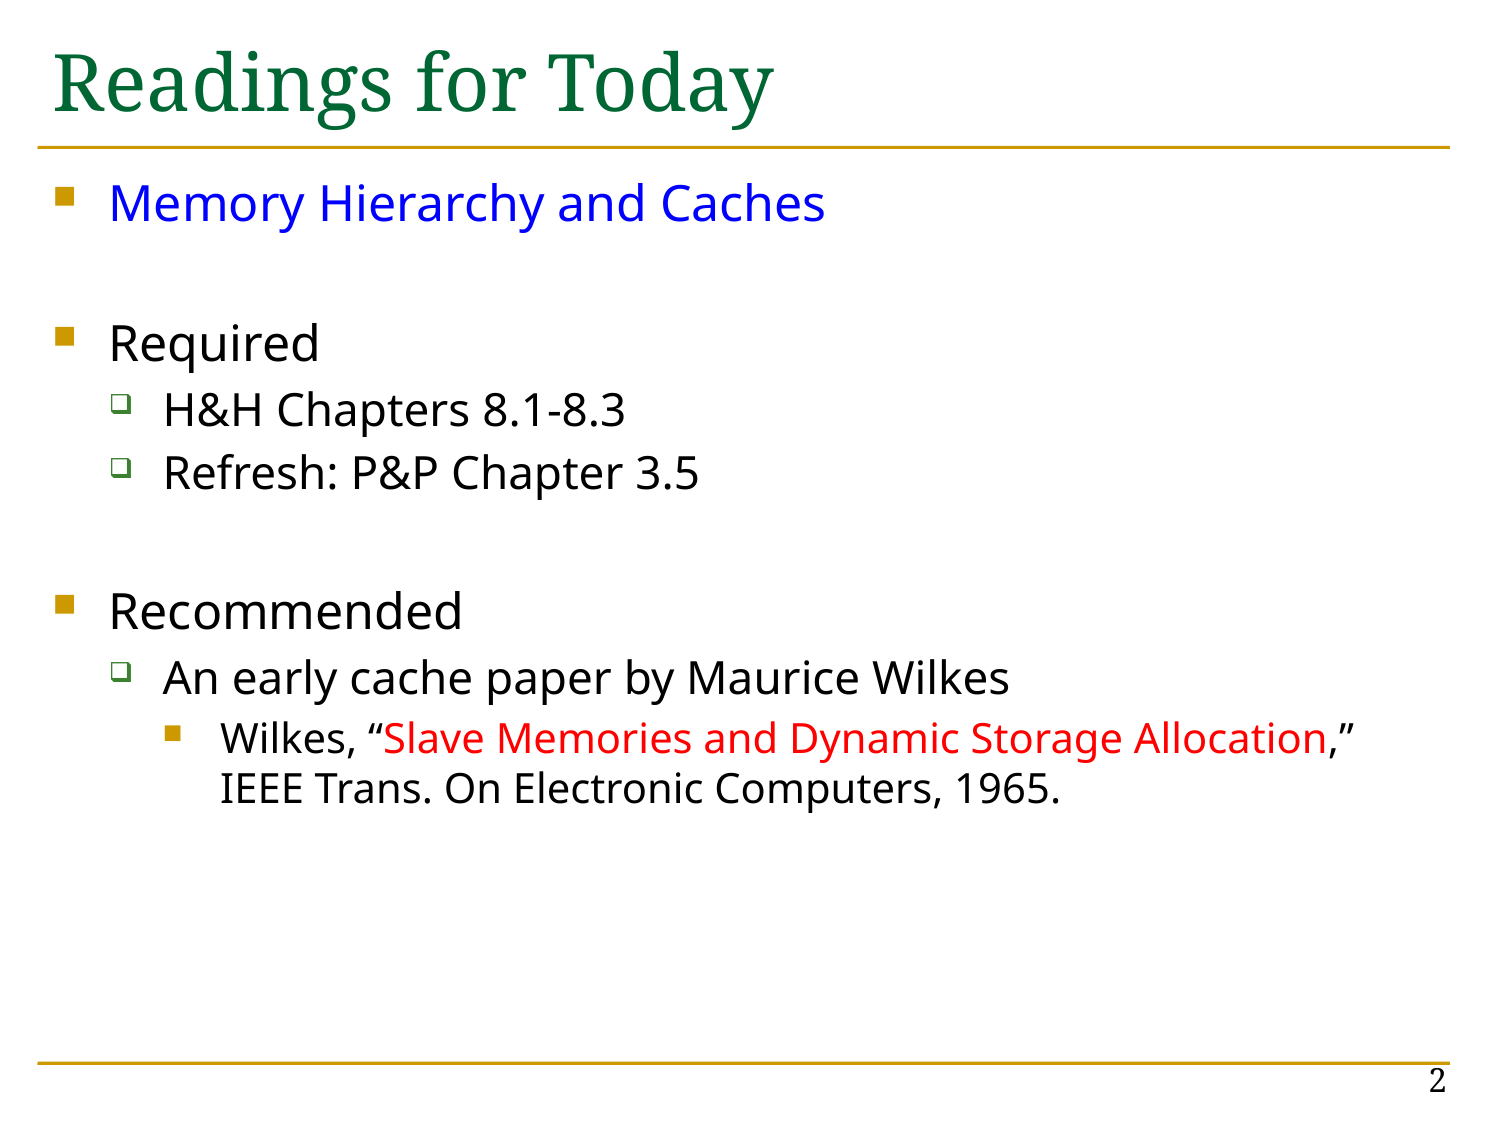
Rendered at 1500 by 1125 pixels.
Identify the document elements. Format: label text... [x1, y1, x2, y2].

title Readings for Today [37, 24, 1450, 163]
list Memory Hierarchy and Caches Required H&H Chapters 8.1-8.3 Refresh: P&P Chapter 3.5 Recommended An early cache paper by Maurice Wilkes Wilkes, “Slave Memories and Dynamic Storage Allocation,” IEEE Trans. On Electronic Computers, 1965. [37, 163, 1450, 1016]
slide_number 2 [1111, 1036, 1462, 1112]
